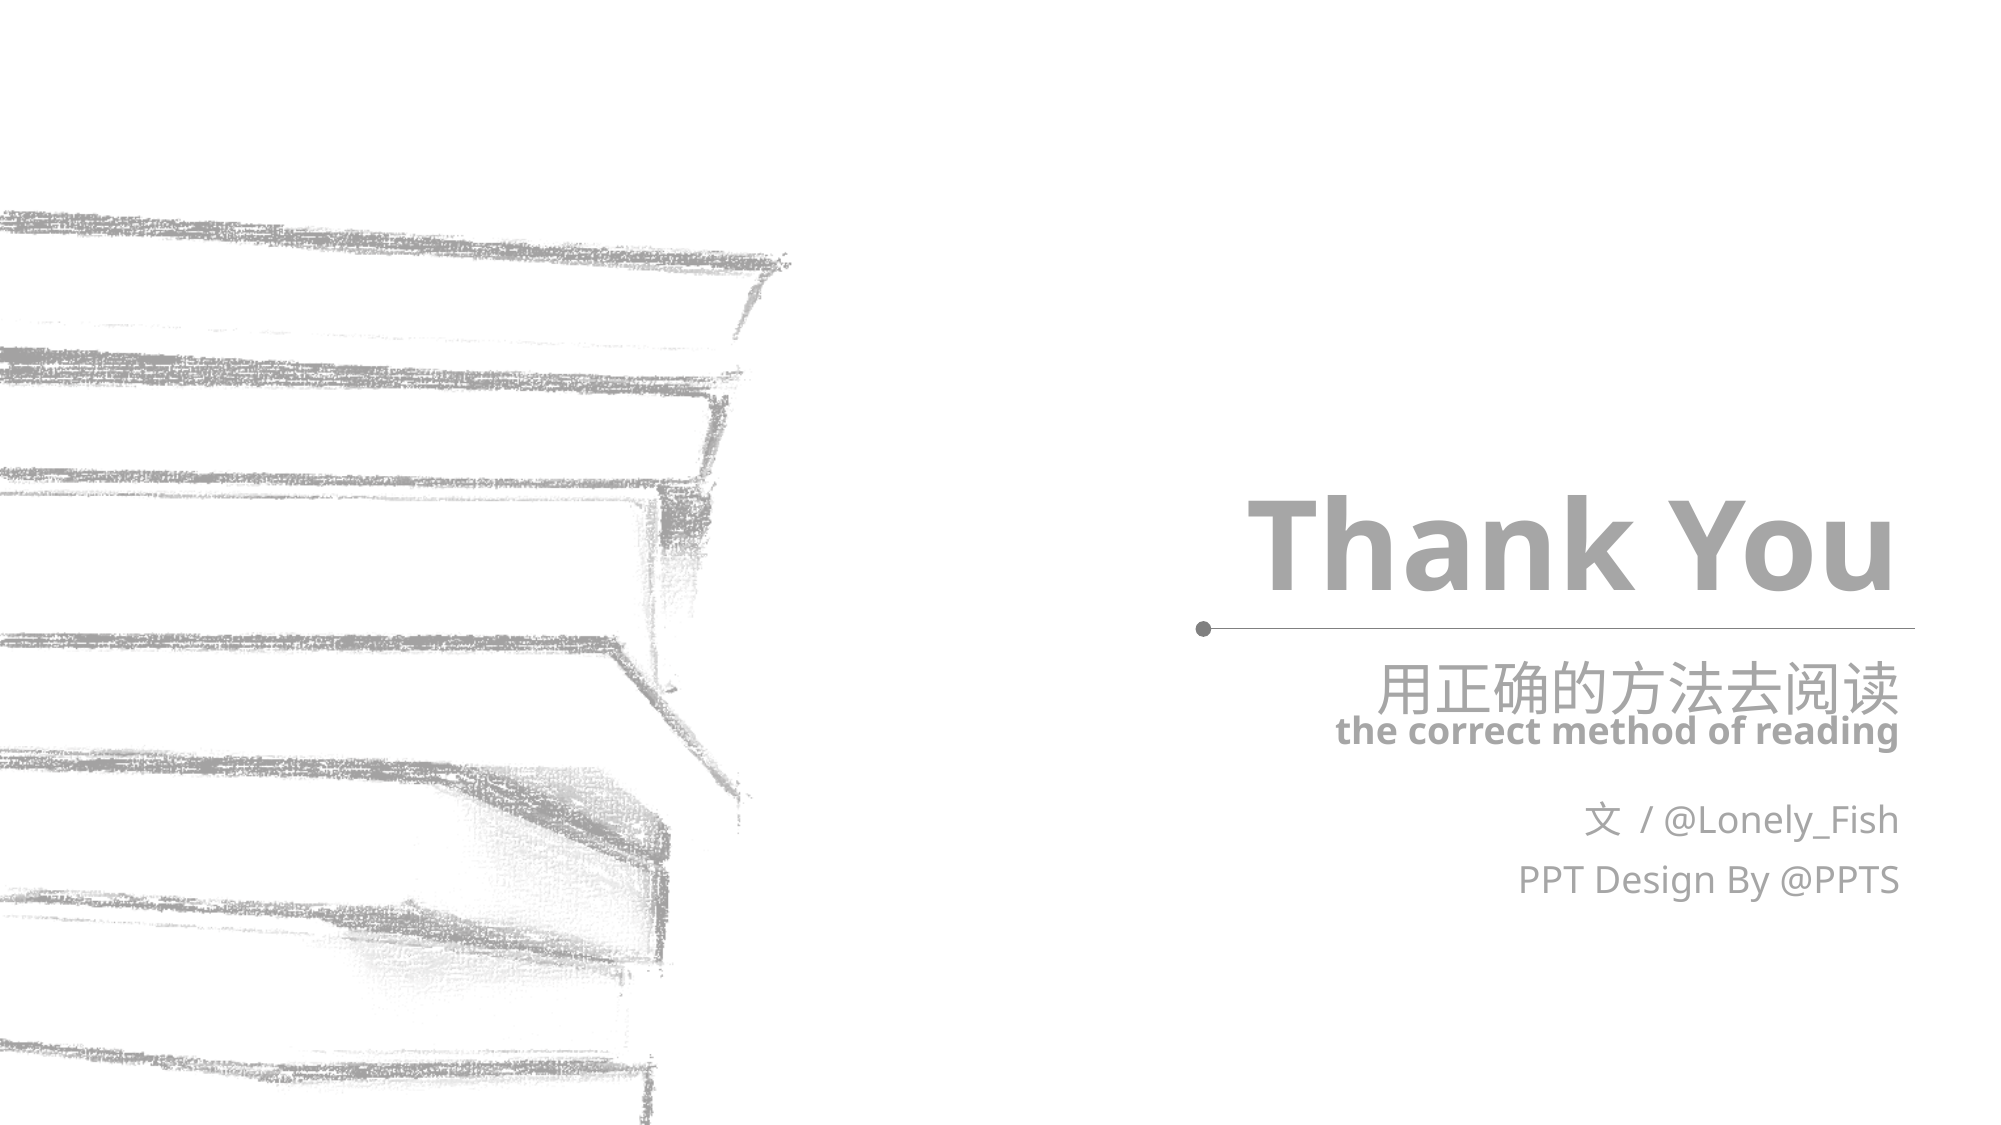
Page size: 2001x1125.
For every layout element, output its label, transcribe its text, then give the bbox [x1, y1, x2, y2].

text_box the correct method of reading [1251, 699, 1916, 760]
picture [0, 169, 895, 1125]
text_box 用正确的方法去阅读 [1206, 645, 1916, 730]
text_box 文 / @Lonely_Fish [1283, 788, 1916, 848]
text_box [1195, 621, 1916, 637]
text_box PPT Design By @PPTS [1134, 849, 1916, 909]
text_box Thank You [982, 458, 1916, 624]
